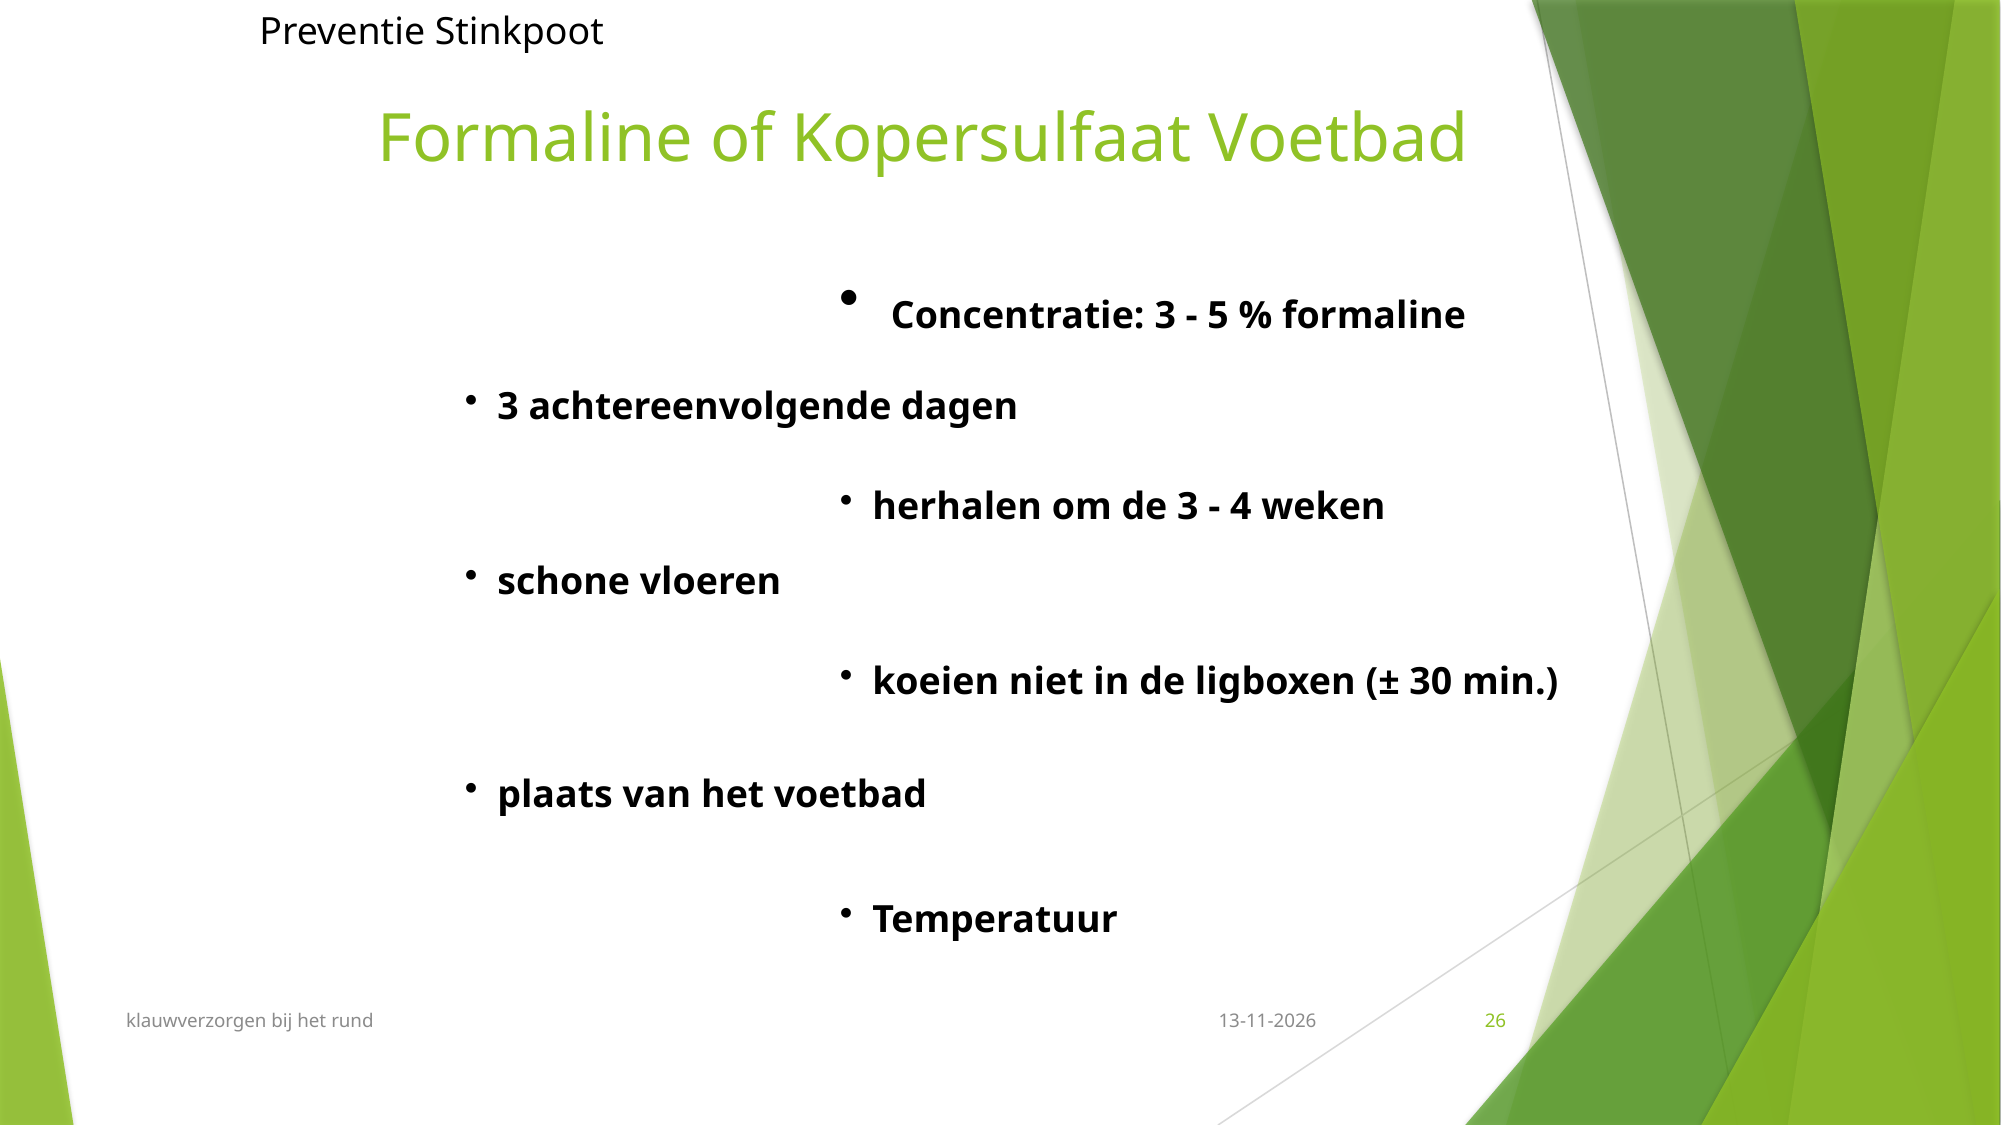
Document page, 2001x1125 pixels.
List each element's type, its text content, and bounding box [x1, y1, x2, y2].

slide_number 26 [1409, 991, 1522, 1051]
text_box schone vloeren [450, 549, 850, 610]
footer klauwverzorgen bij het rund [111, 991, 1145, 1051]
text_box Preventie Stinkpoot [244, 0, 619, 60]
text_box 3 achtereenvolgende dagen [449, 374, 1288, 435]
text_box Concentratie: 3 - 5 % formaline [825, 262, 1675, 348]
text_box herhalen om de 3 - 4 weken [825, 474, 1625, 535]
title Formaline of Kopersulfaat Voetbad [362, 87, 1638, 275]
text_box Temperatuur [824, 887, 1650, 948]
text_box plaats van het voetbad [449, 762, 1488, 823]
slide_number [1181, 991, 1332, 1051]
text_box koeien niet in de ligboxen (± 30 min.) [824, 649, 1713, 710]
